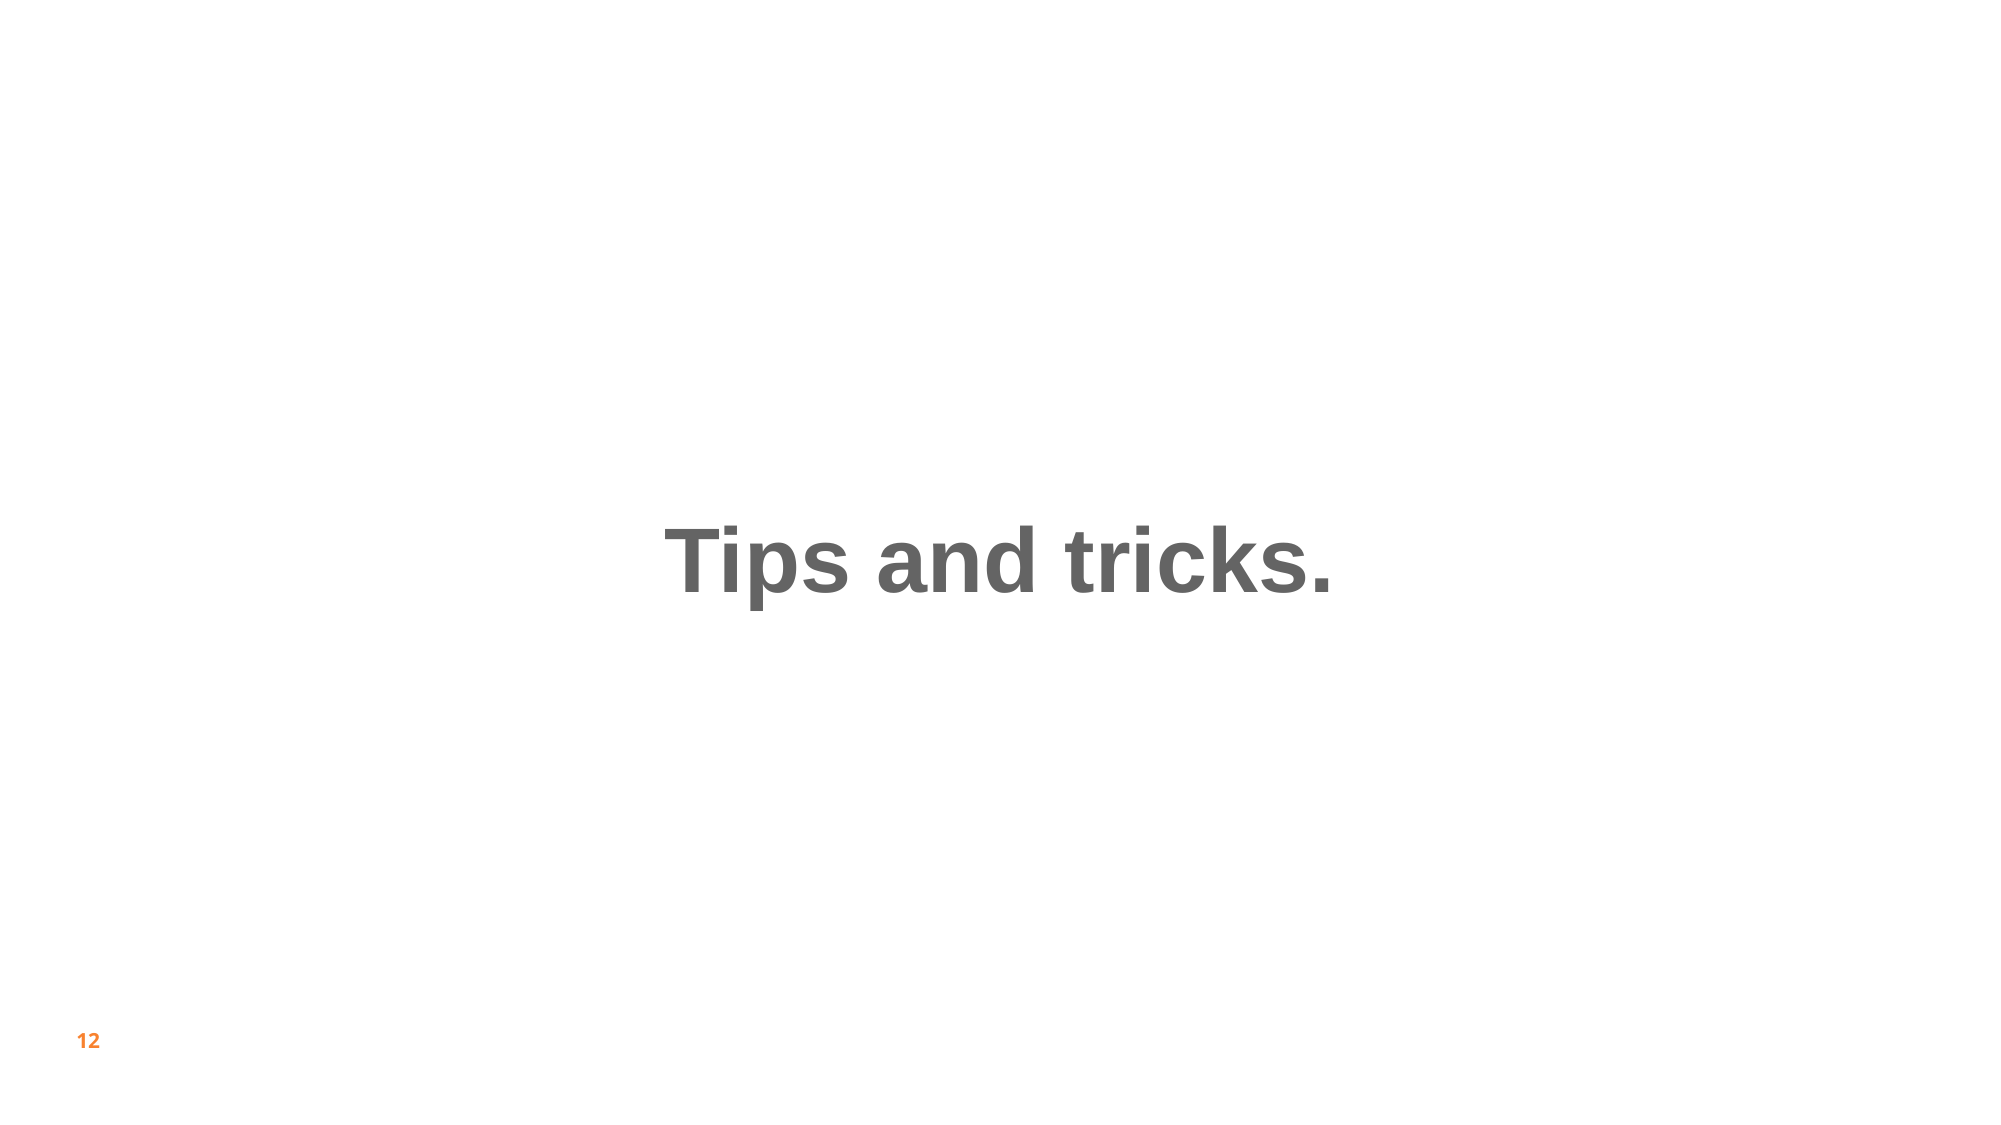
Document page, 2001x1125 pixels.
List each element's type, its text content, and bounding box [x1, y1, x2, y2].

title Tips and tricks. [174, 187, 1825, 938]
